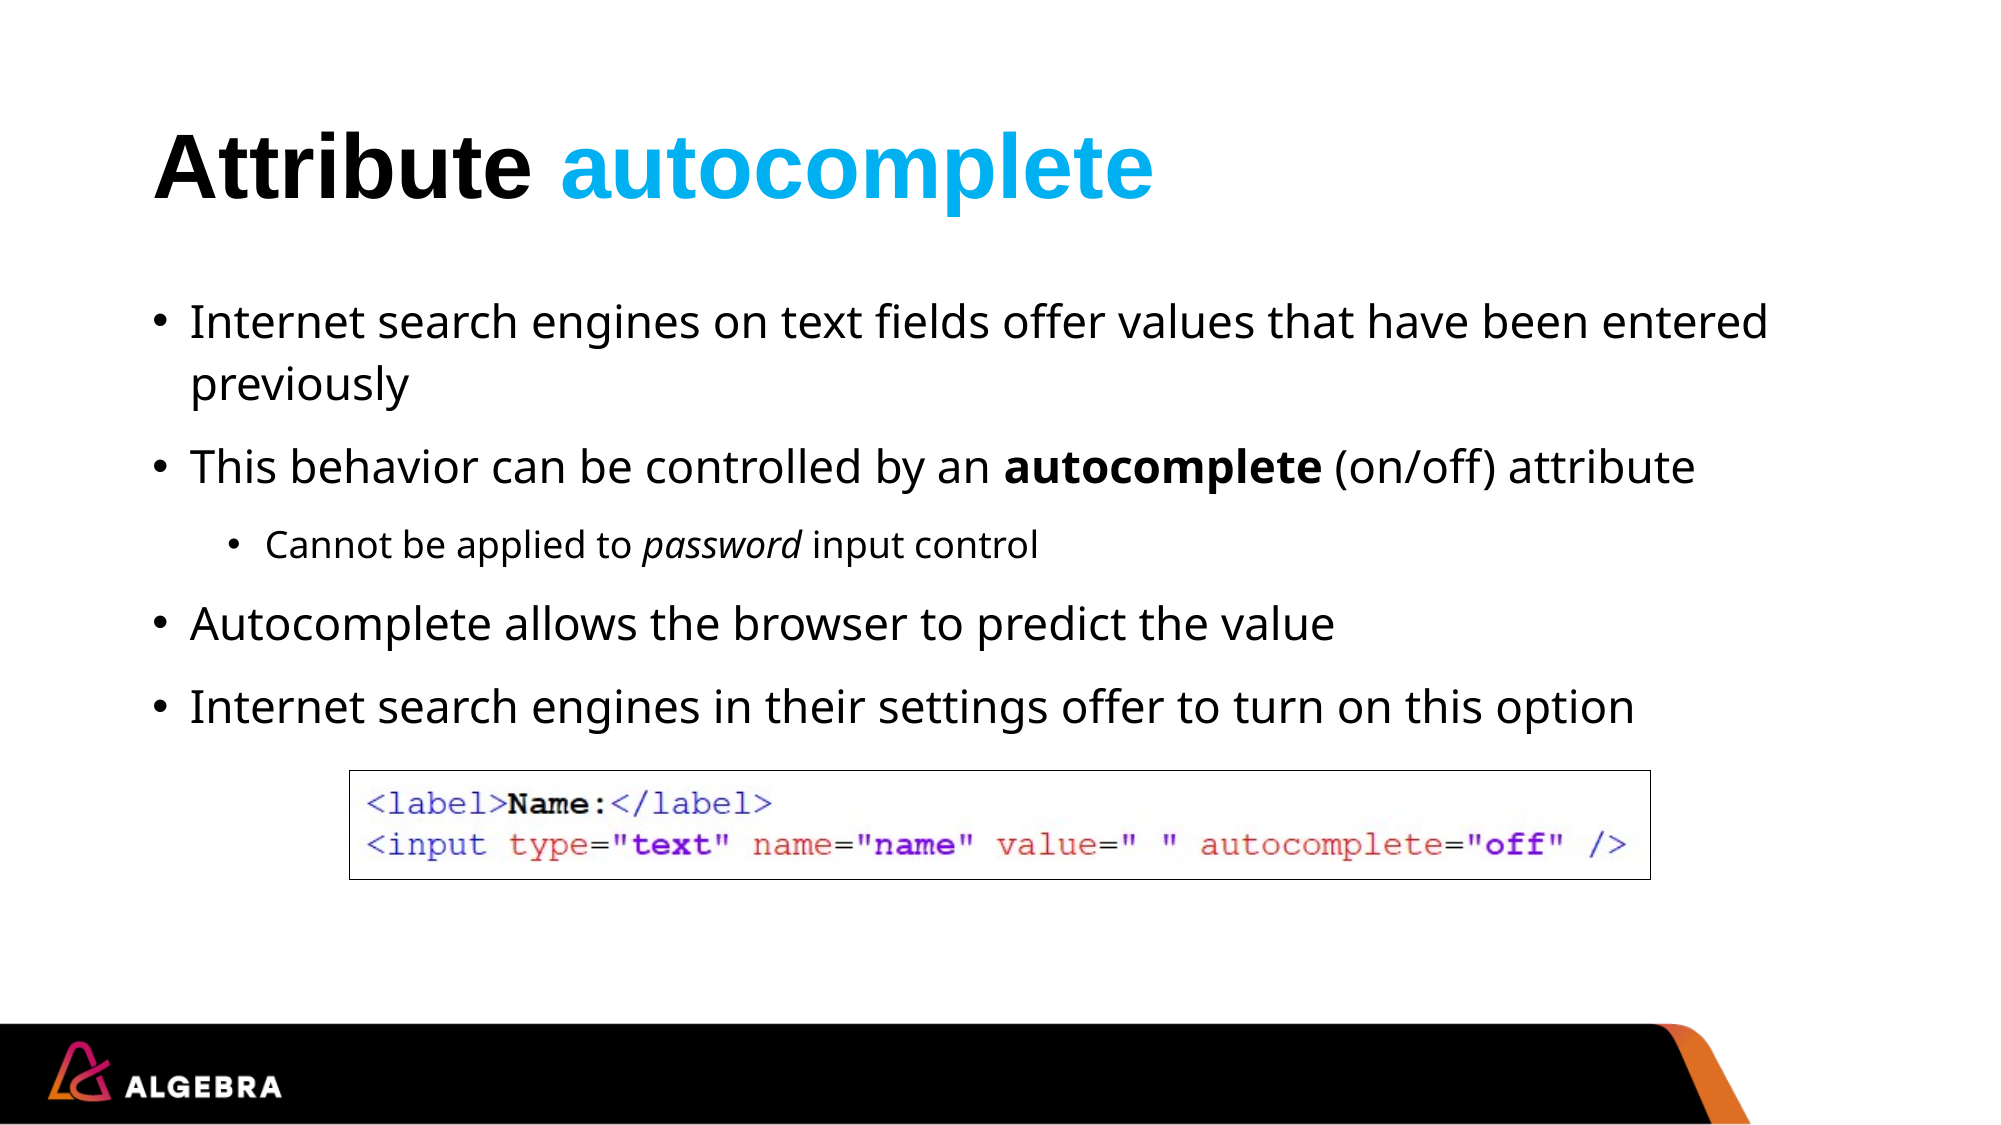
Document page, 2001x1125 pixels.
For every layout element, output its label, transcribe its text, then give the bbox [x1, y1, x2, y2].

list Internet search engines on text fields offer values that have been entered previously This behavior can be controlled by an autocomplete (on/off) attribute Cannot be applied to password input control Autocomplete allows the browser to predict the value Internet search engines in their settings offer to turn on this option [137, 277, 1846, 992]
picture [349, 770, 1650, 880]
title Attribute autocomplete [137, 59, 1863, 278]
picture [0, 1023, 1958, 1125]
